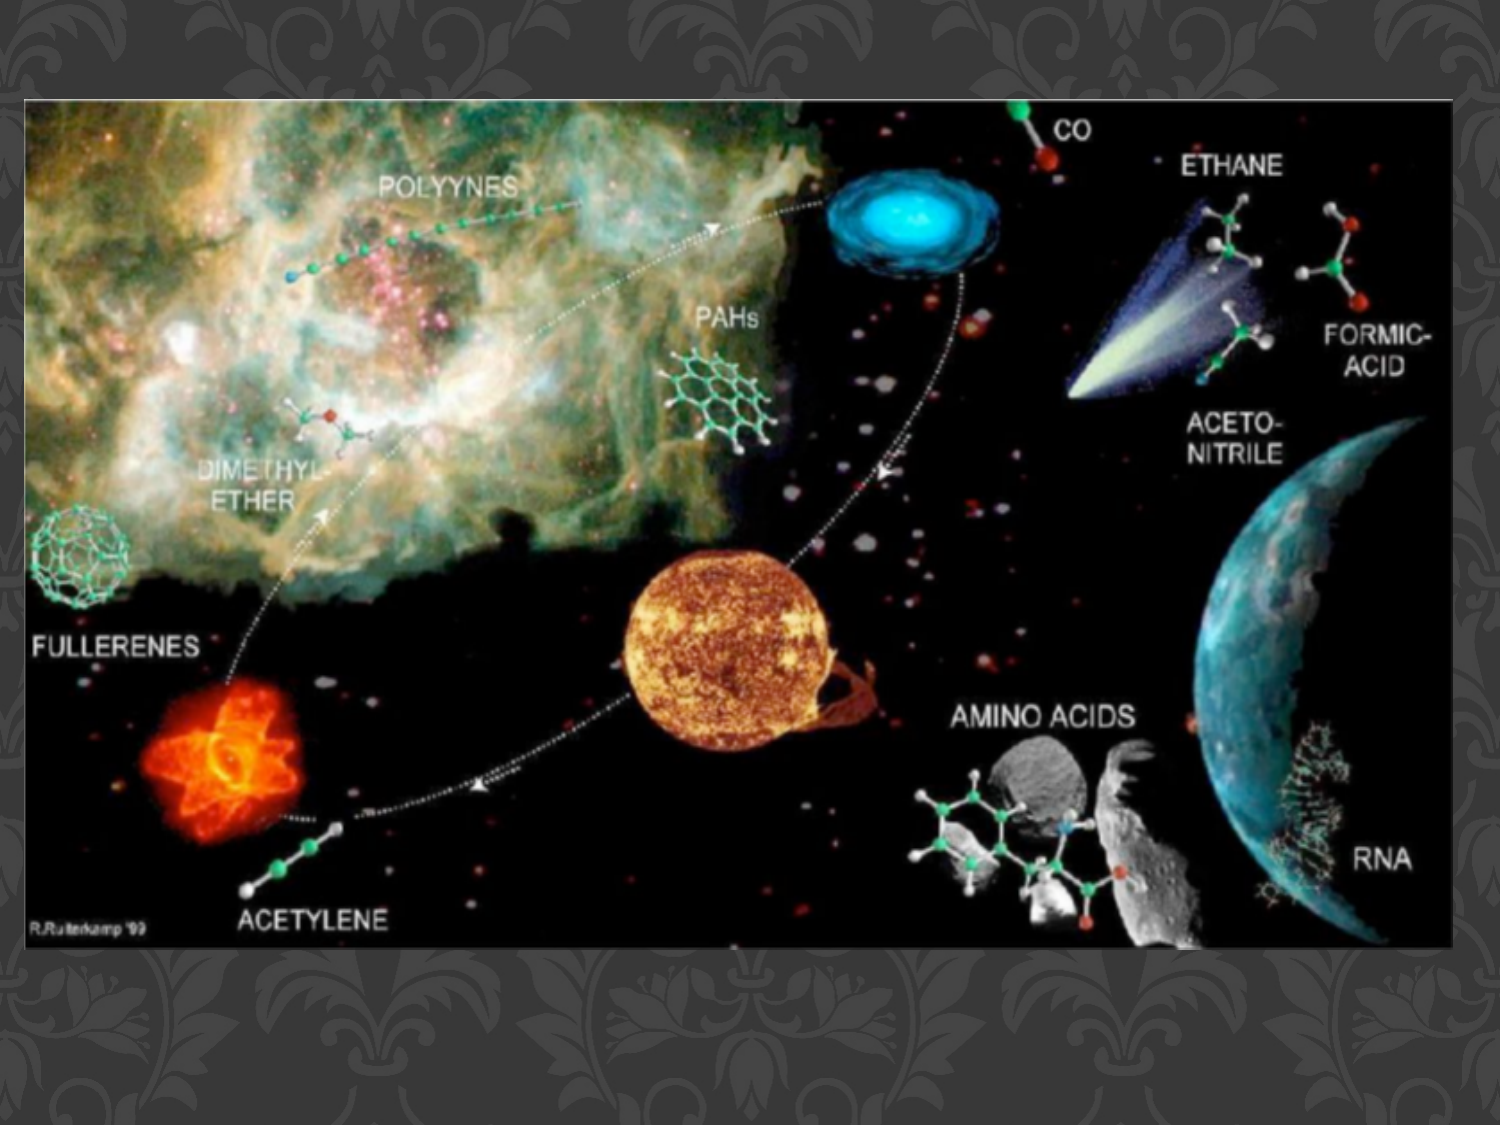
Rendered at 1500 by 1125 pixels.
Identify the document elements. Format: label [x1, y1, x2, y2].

picture [24, 99, 1453, 951]
